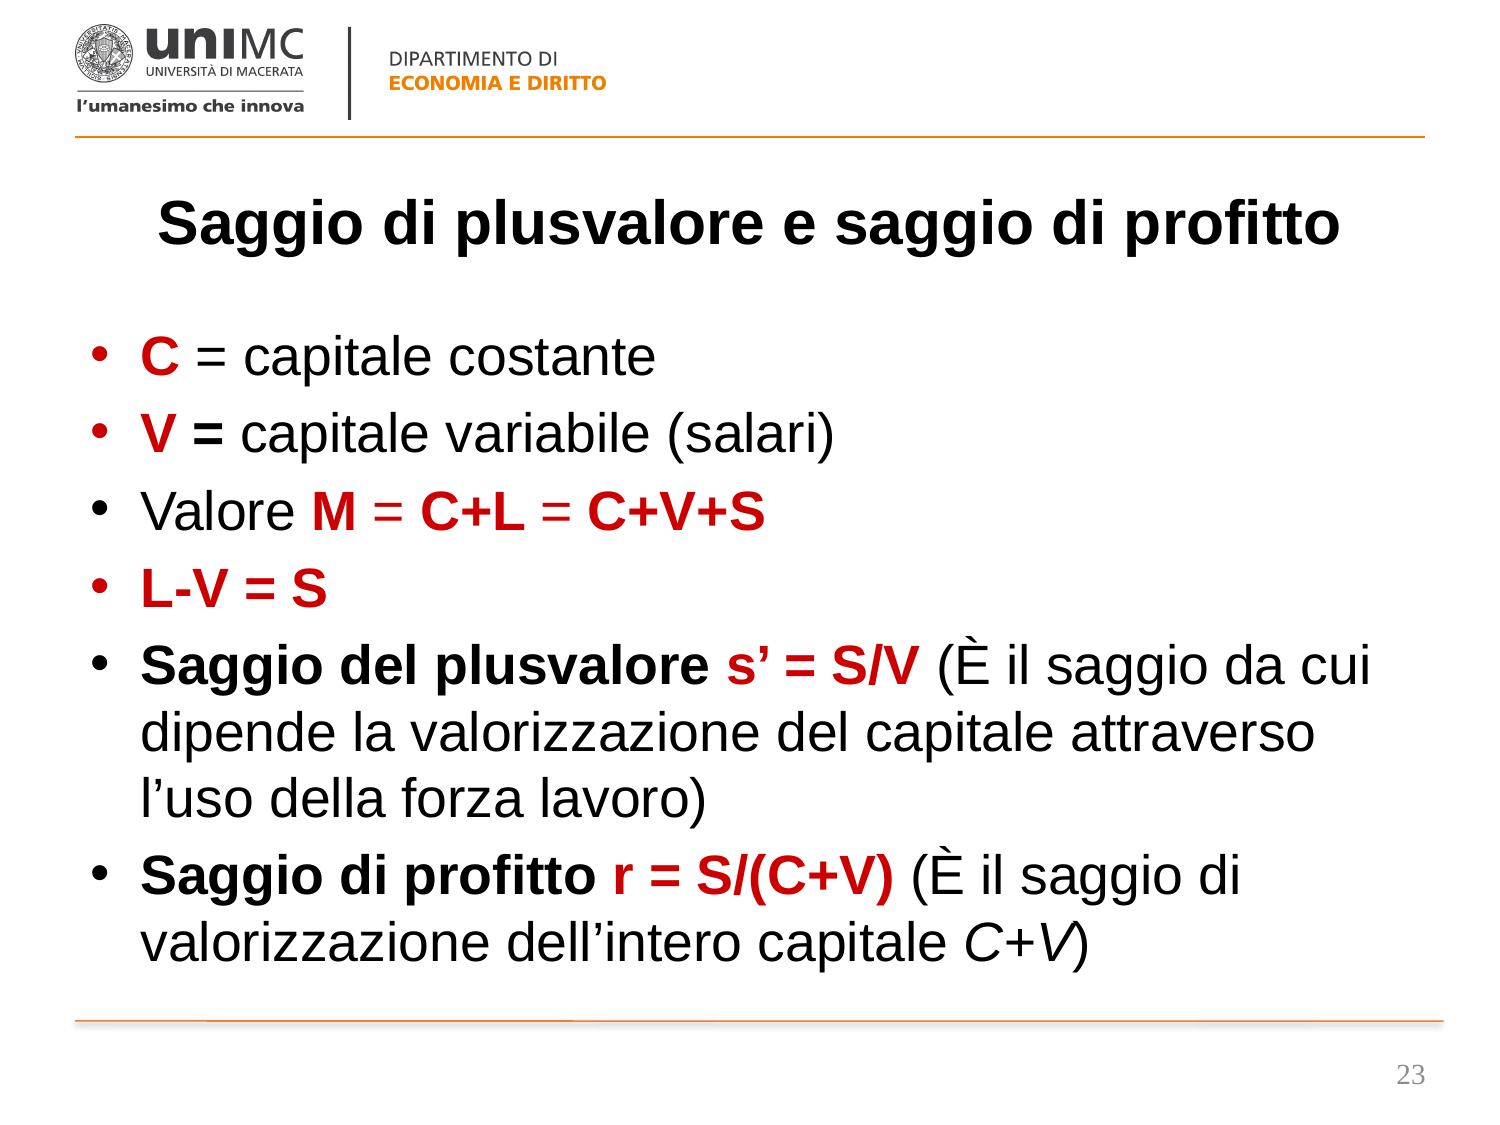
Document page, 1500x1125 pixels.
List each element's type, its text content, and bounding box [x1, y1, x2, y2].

slide_number 23 [1091, 1042, 1442, 1103]
list C = capitale costante V = capitale variabile (salari) Valore M = C+L = C+V+S L-V = S Saggio del plusvalore s’ = S/V (È il saggio da cui dipende la valorizzazione del capitale attraverso l’uso della forza lavoro) Saggio di profitto r = S/(C+V) (È il saggio di valorizzazione dell’intero capitale C+V) [75, 312, 1425, 988]
title Saggio di plusvalore e saggio di profitto [75, 174, 1425, 266]
picture [75, 24, 1425, 138]
